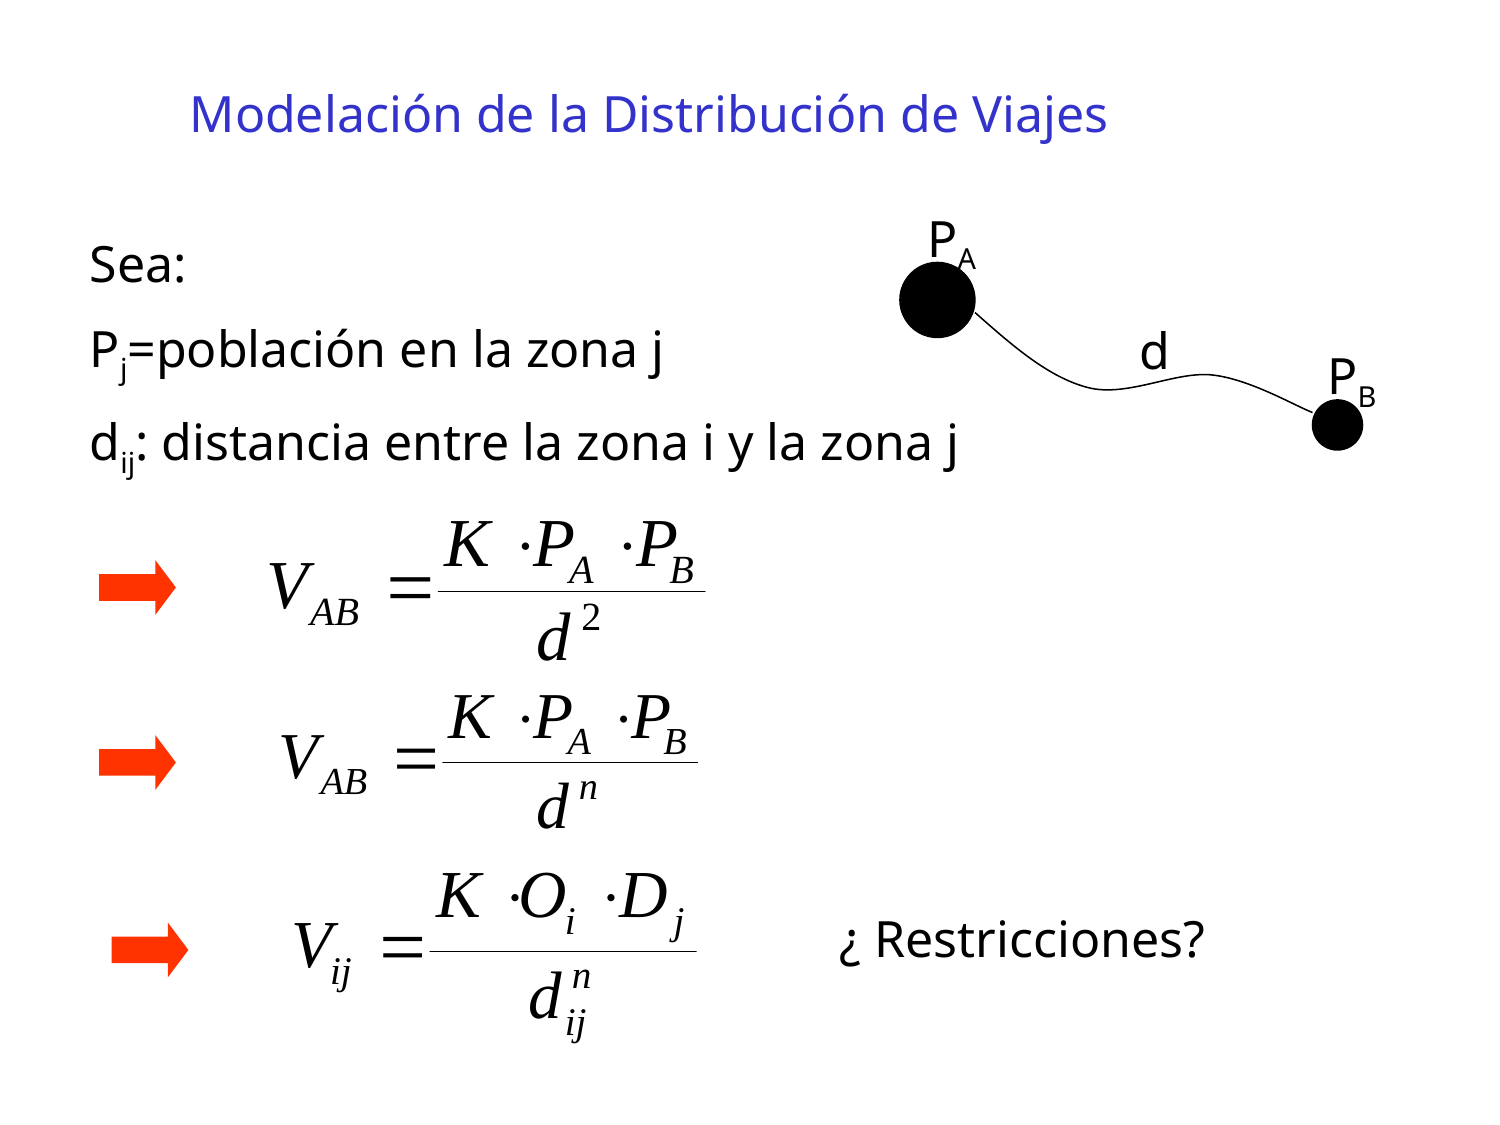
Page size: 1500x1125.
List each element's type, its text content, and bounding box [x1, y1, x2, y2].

text_box [975, 312, 1129, 390]
text_box [112, 924, 188, 976]
text_box [1312, 421, 1363, 450]
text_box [274, 674, 713, 844]
text_box Modelación de la Distribución de Viajes [174, 74, 1338, 150]
text_box Sea: Pj=población en la zona j dij: distancia entre la zona i y la zona j [74, 224, 1425, 487]
text_box ¿ Restricciones? [824, 899, 1425, 975]
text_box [262, 499, 722, 677]
text_box d [1124, 312, 1213, 388]
text_box [899, 272, 975, 338]
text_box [287, 849, 713, 1058]
text_box PB [1312, 337, 1400, 421]
text_box [1213, 375, 1313, 413]
text_box [99, 737, 175, 788]
text_box [99, 562, 175, 613]
text_box PA [912, 199, 1000, 283]
